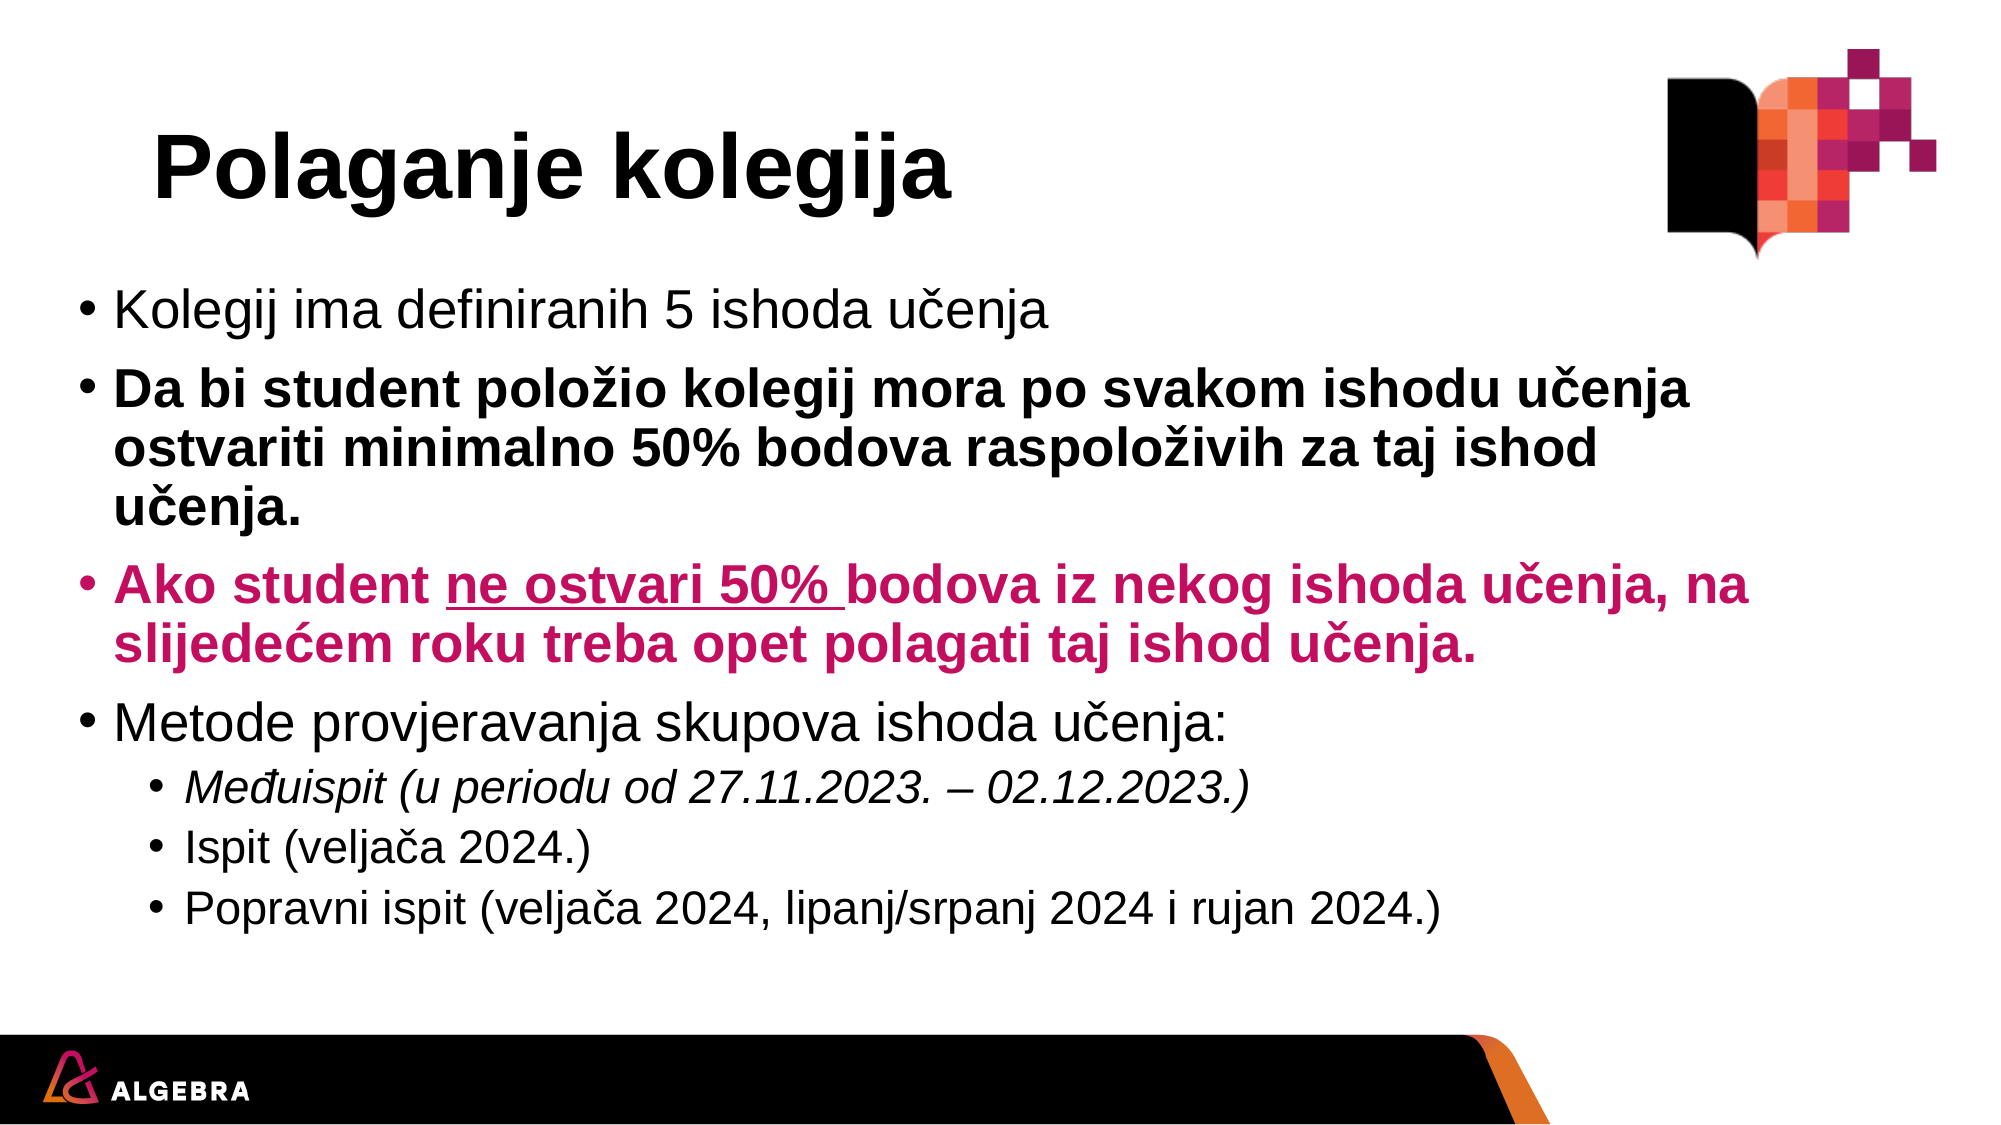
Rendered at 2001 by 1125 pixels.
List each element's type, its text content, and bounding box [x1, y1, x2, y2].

list Kolegij ima definiranih 5 ishoda učenja Da bi student položio kolegij mora po svakom ishodu učenja ostvariti minimalno 50% bodova raspoloživih za taj ishod učenja. Ako student ne ostvari 50% bodova iz nekog ishoda učenja, na slijedećem roku treba opet polagati taj ishod učenja. Metode provjeravanja skupova ishoda učenja: Međuispit (u periodu od 27.11.2023. – 02.12.2023.) Ispit (veljača 2024.) Popravni ispit (veljača 2024, lipanj/srpanj 2024 i rujan 2024.) [63, 273, 1803, 948]
title Polaganje kolegija [137, 59, 1863, 278]
picture [0, 1034, 1733, 1125]
picture [1667, 49, 1937, 260]
